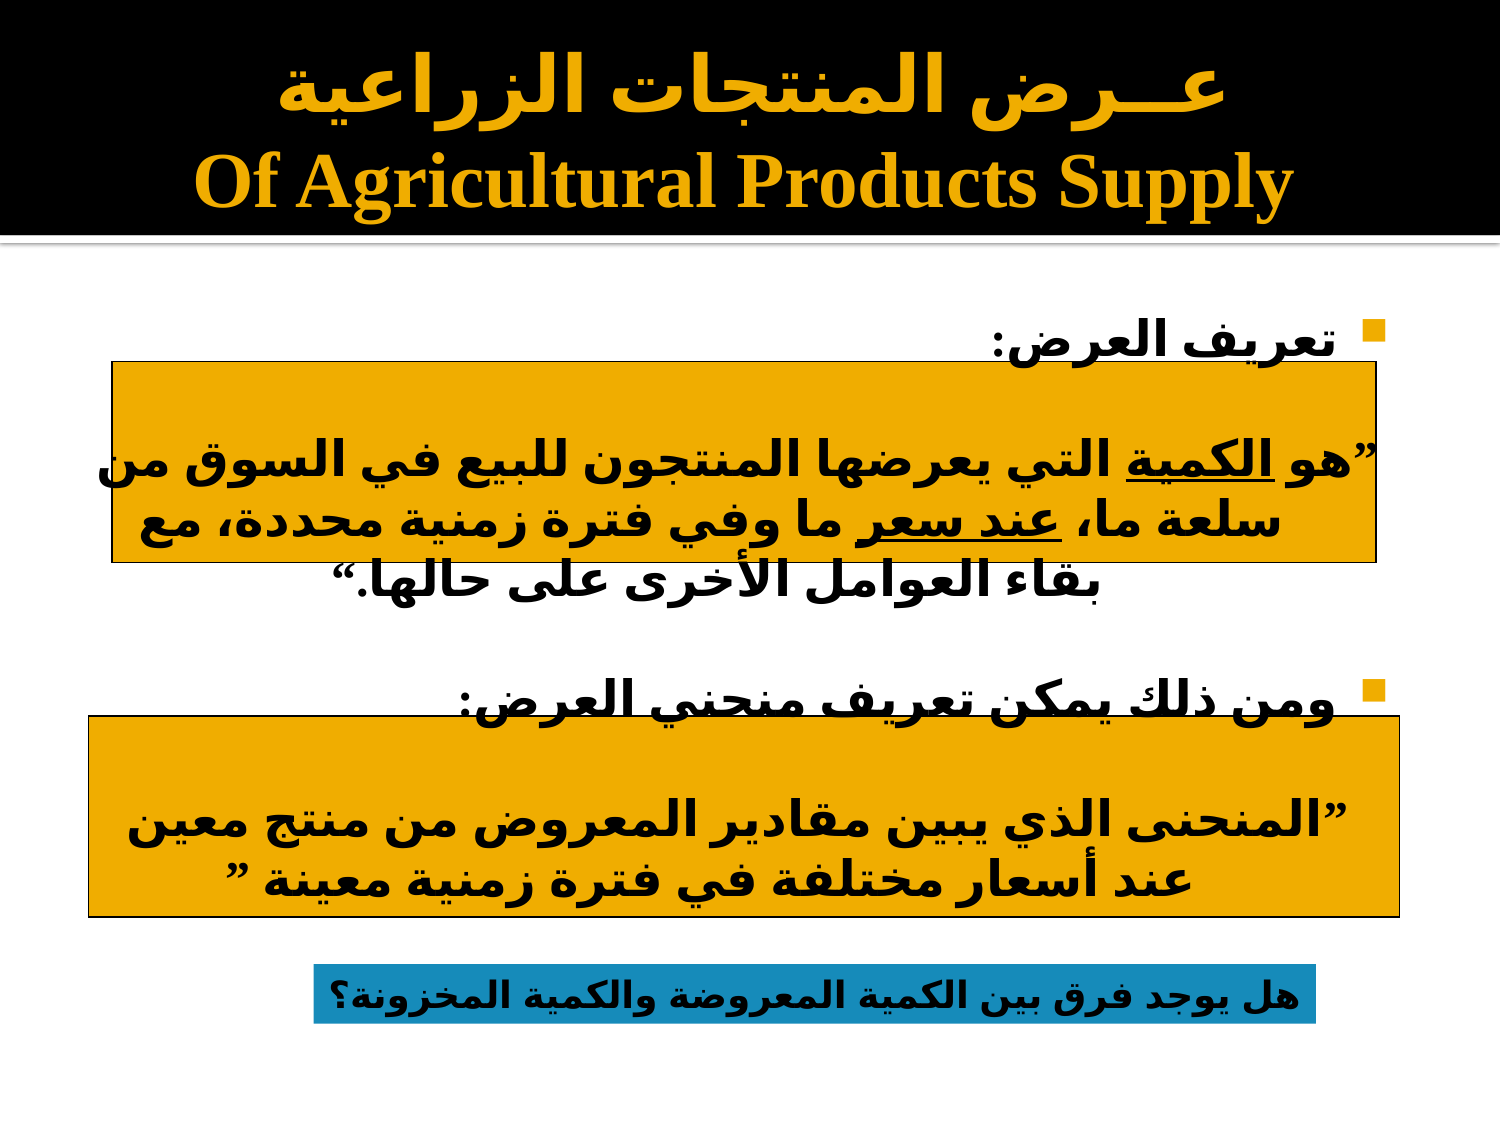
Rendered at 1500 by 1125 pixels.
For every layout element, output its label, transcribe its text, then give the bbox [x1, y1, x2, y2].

title عــرض المنتجات الزراعية Of Agricultural Products Supply [75, 25, 1425, 231]
list تعريف العرض: ”هو الكمية التي يعرضها المنتجون للبيع في السوق من سلعة ما، عند سعر ما وفي فترة زمنية محددة، مع بقاء العوامل الأخرى على حالها.“ ومن ذلك يمكن تعريف منحني العرض: ”المنحنى الذي يبين مقادير المعروض من منتج معين عند أسعار مختلفة في فترة زمنية معينة ” [75, 291, 1425, 1050]
text_box هل يوجد فرق بين الكمية المعروضة والكمية المخزونة؟ [313, 964, 1316, 1024]
